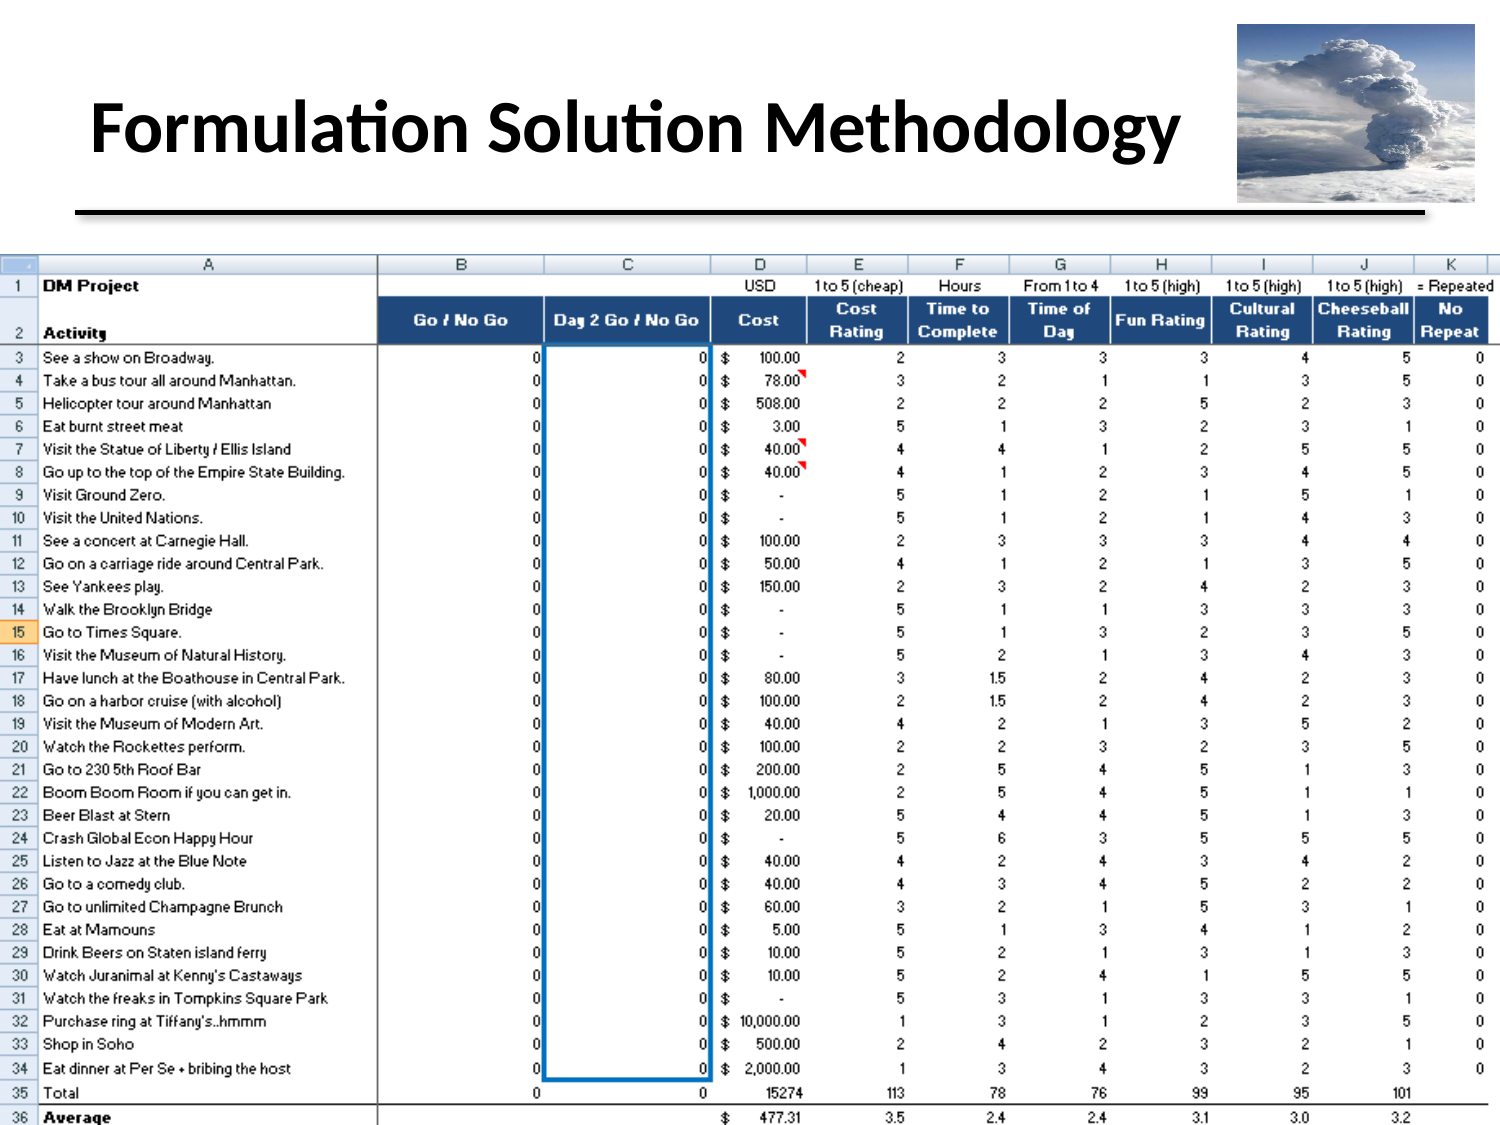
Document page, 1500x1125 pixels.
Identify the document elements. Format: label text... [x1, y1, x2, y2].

picture [0, 254, 1500, 1125]
picture [1237, 24, 1475, 203]
title Formulation Solution Methodology [75, 45, 1425, 200]
